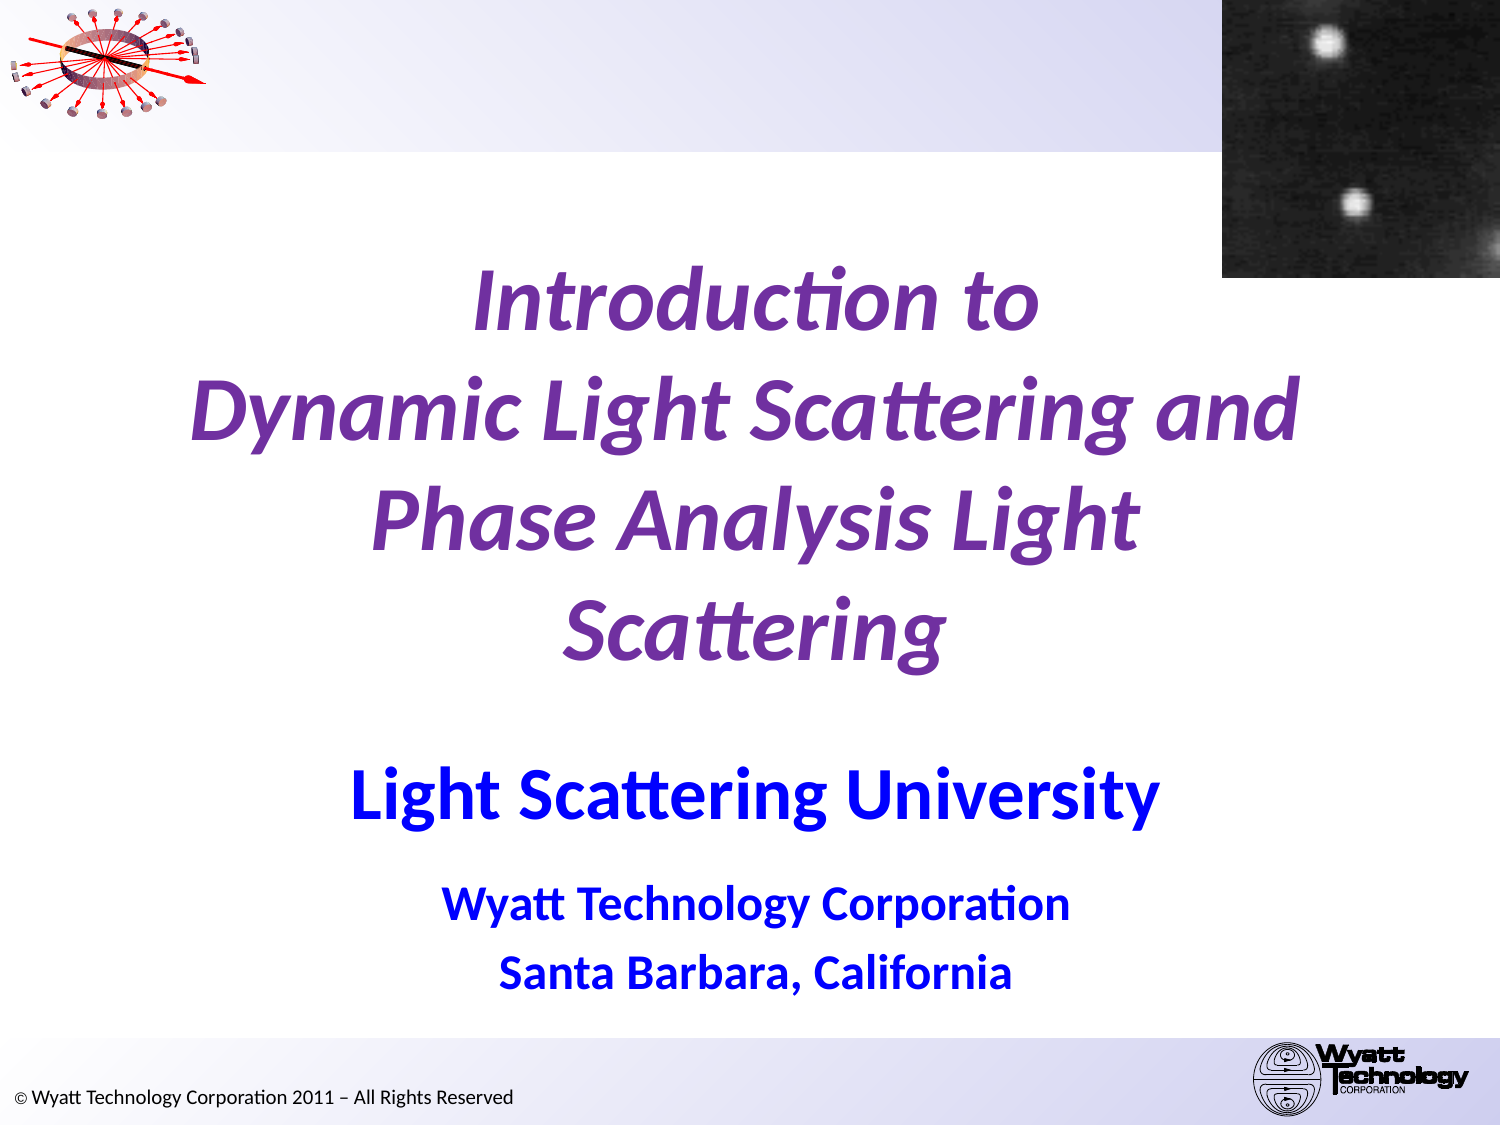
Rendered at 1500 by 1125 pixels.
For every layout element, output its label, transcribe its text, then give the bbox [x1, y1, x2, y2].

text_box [1221, 0, 1500, 279]
title Introduction to Dynamic Light Scattering and Phase Analysis Light Scattering [153, 199, 1360, 719]
text_box Light Scattering University Wyatt Technology Corporation Santa Barbara, California [231, 737, 1282, 1025]
